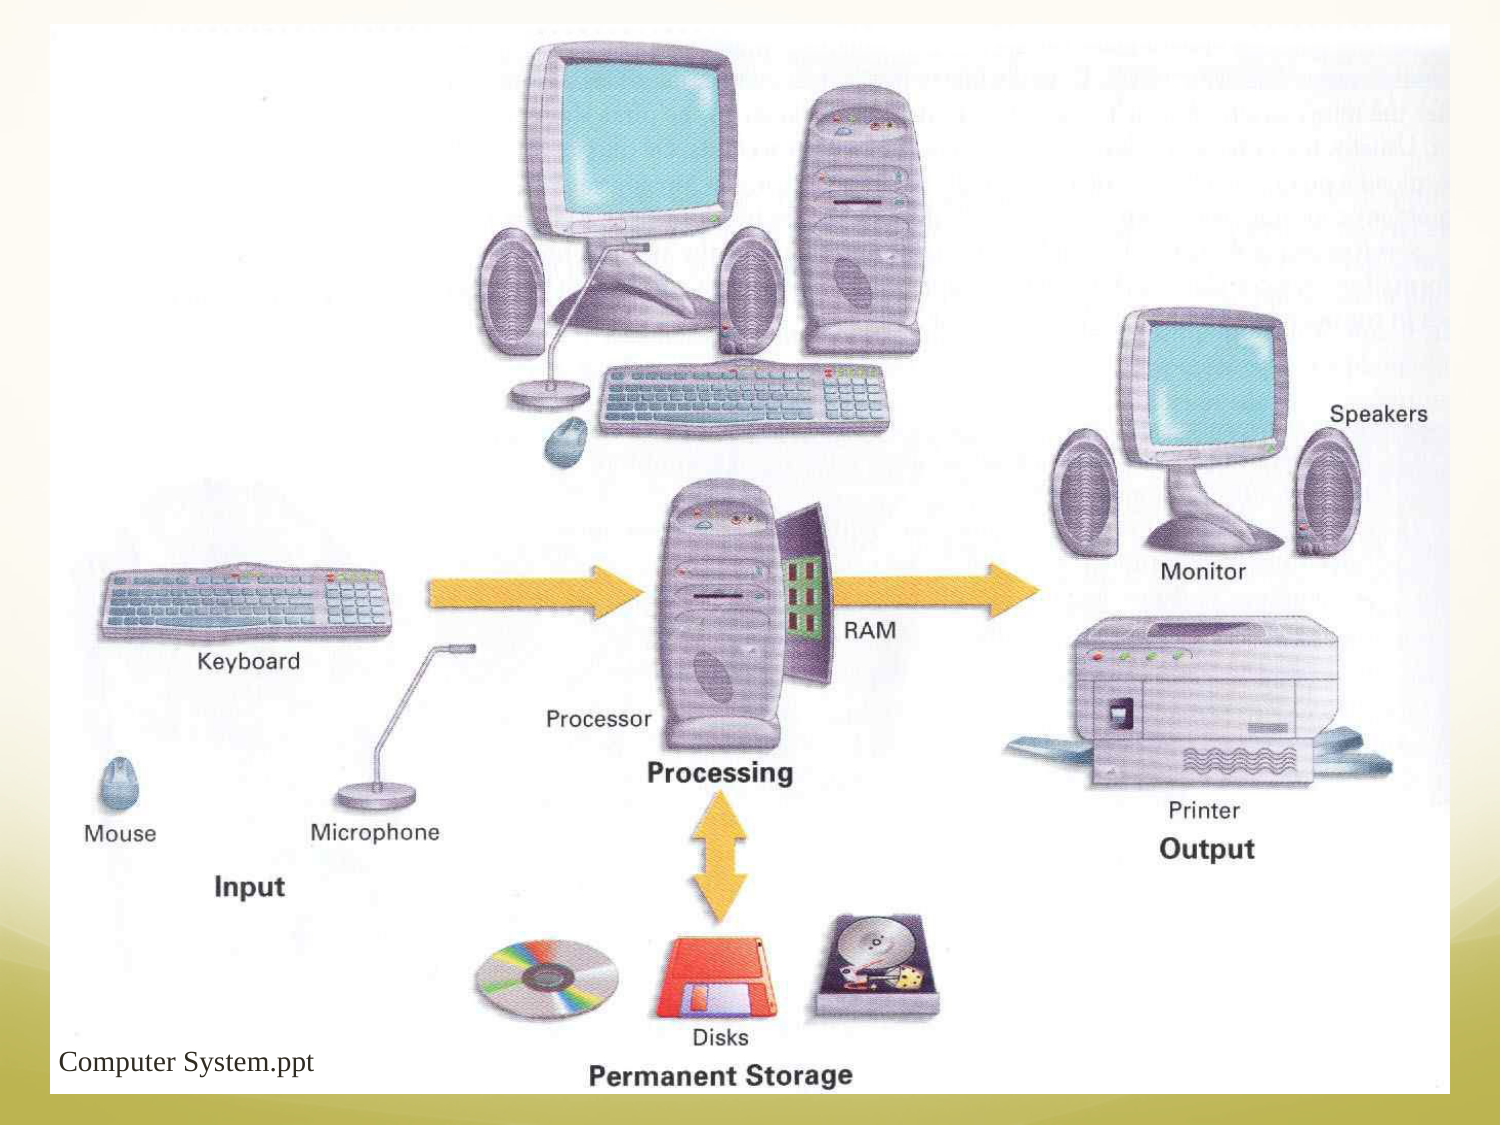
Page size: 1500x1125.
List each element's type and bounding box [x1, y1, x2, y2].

picture [49, 24, 1451, 1094]
